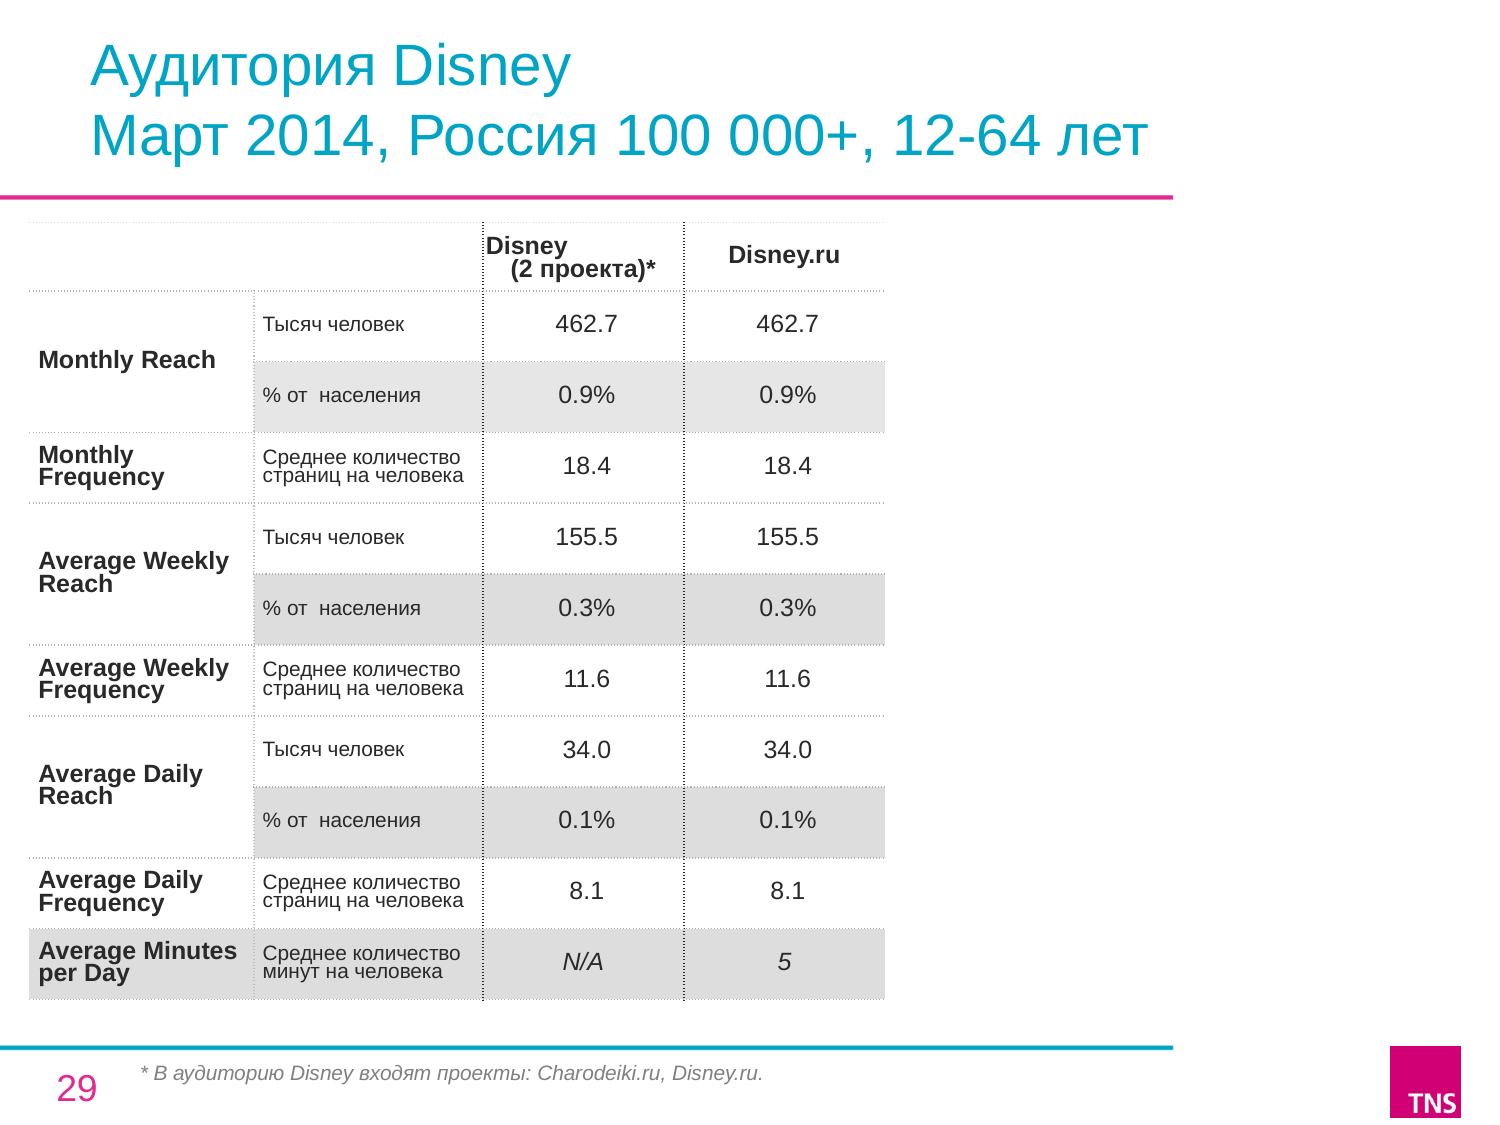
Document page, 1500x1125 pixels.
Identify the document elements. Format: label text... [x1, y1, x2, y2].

table_cell 18.4 [684, 432, 885, 503]
table_header Disney (2 проекта)* [483, 223, 684, 291]
table_cell Тысяч человек [254, 716, 483, 787]
table_cell Среднее количество минут на человека [254, 929, 483, 999]
table_header Disney.ru [684, 223, 885, 291]
table_cell 462.7 [684, 291, 885, 362]
table_cell Monthly Frequency [29, 432, 254, 503]
table_cell Среднее количество страниц на человека [254, 645, 483, 716]
table_cell Тысяч человек [254, 291, 483, 362]
table_header [29, 223, 483, 291]
table_cell Среднее количество страниц на человека [254, 432, 483, 503]
table_cell 34.0 [684, 716, 885, 787]
table_cell 8.1 [684, 858, 885, 929]
table_cell 0.9% [483, 362, 684, 432]
table_cell Average Weekly Frequency [29, 645, 254, 716]
table_cell % от населения [254, 362, 483, 432]
table_cell Average Daily Reach [29, 716, 254, 858]
table_cell 0.1% [684, 787, 885, 858]
table_cell Тысяч человек [254, 503, 483, 574]
table_cell Monthly Reach [29, 291, 254, 432]
picture [0, 0, 1500, 1125]
table_cell 462.7 [483, 291, 684, 362]
table_cell 0.3% [684, 574, 885, 645]
table_cell Average Minutes per Day [29, 929, 254, 999]
table_cell 0.3% [483, 574, 684, 645]
table_cell 155.5 [483, 503, 684, 574]
title Аудитория Disney Март 2014, Россия 100 000+, 12-64 лет [74, 8, 1476, 187]
table_cell 11.6 [483, 645, 684, 716]
table_cell 8.1 [483, 858, 684, 929]
table_cell % от населения [254, 787, 483, 858]
table_cell 155.5 [684, 503, 885, 574]
table_cell 34.0 [483, 716, 684, 787]
table_cell Average Daily Frequency [29, 858, 254, 929]
table_cell 11.6 [684, 645, 885, 716]
slide_number 29 [40, 1055, 392, 1125]
table_cell Среднее количество страниц на человека [254, 858, 483, 929]
table_cell 0.9% [684, 362, 885, 432]
table_cell Average Weekly Reach [29, 503, 254, 645]
table_cell N/A [483, 929, 684, 999]
table_cell 5 [684, 929, 885, 999]
table_cell % от населения [254, 574, 483, 645]
table_cell 18.4 [483, 432, 684, 503]
text_box * В аудиторию Disney входят проекты: Charodeiki.ru, Disney.ru. [124, 1052, 1463, 1092]
table_cell 0.1% [483, 787, 684, 858]
